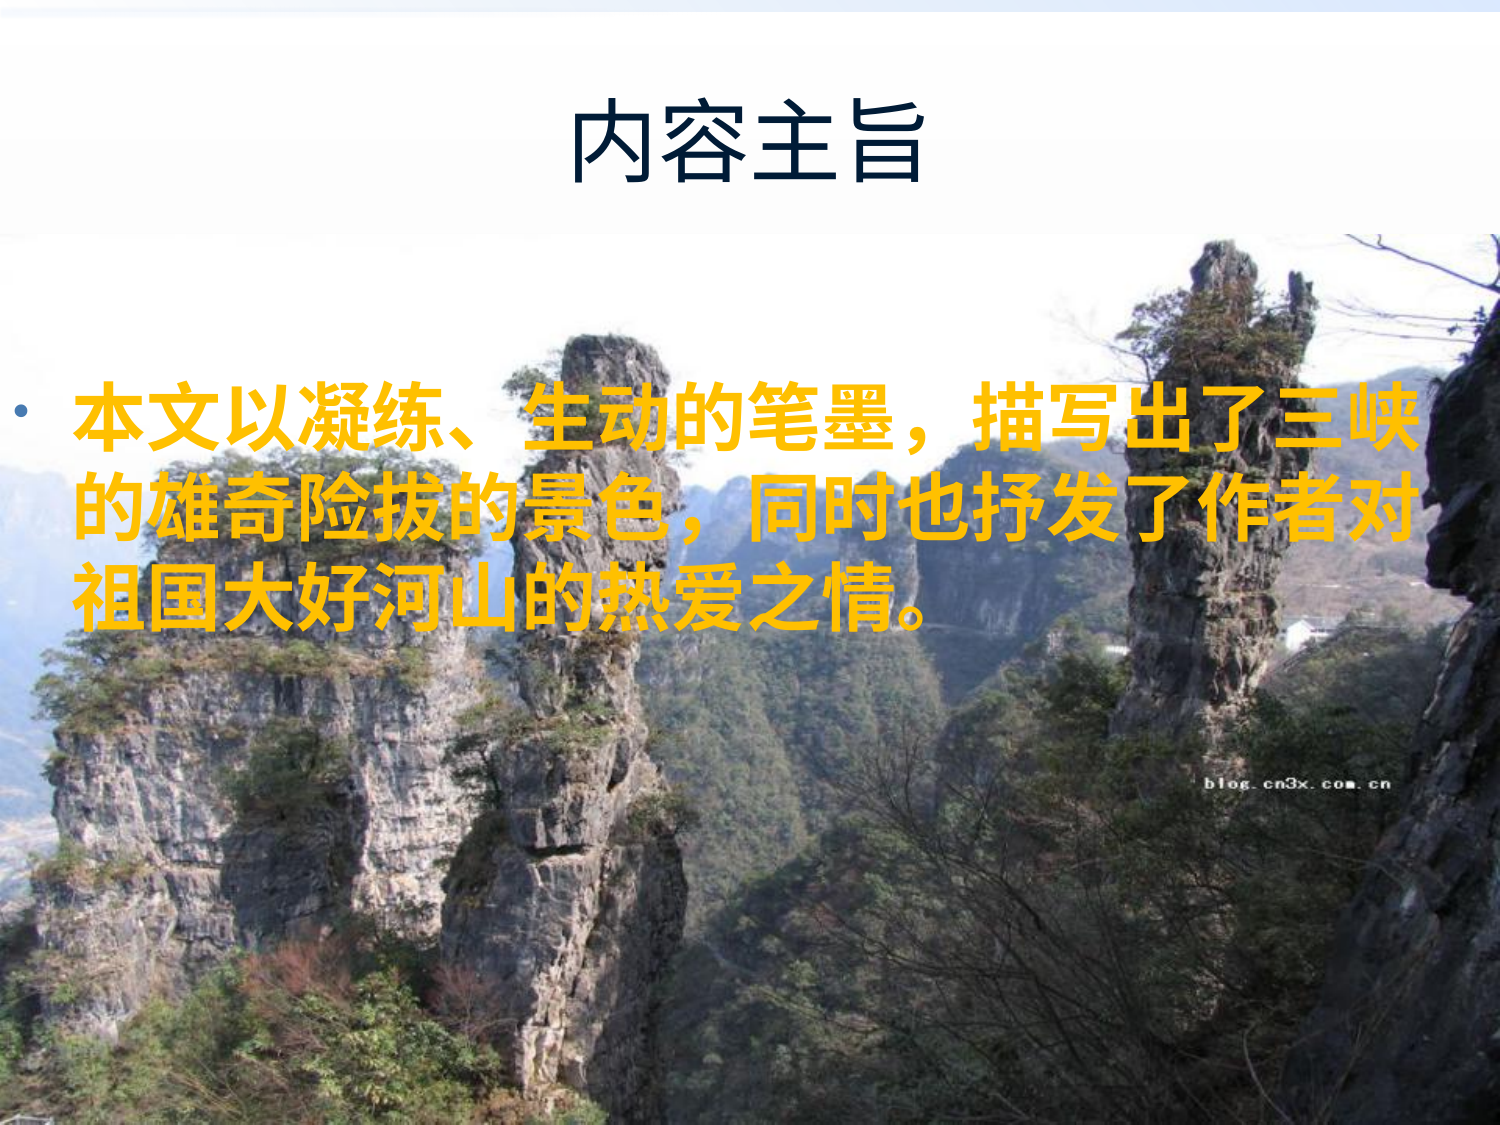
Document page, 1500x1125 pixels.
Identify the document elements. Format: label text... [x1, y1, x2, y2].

title 内容主旨 [75, 45, 1425, 233]
picture [0, 233, 1500, 1125]
